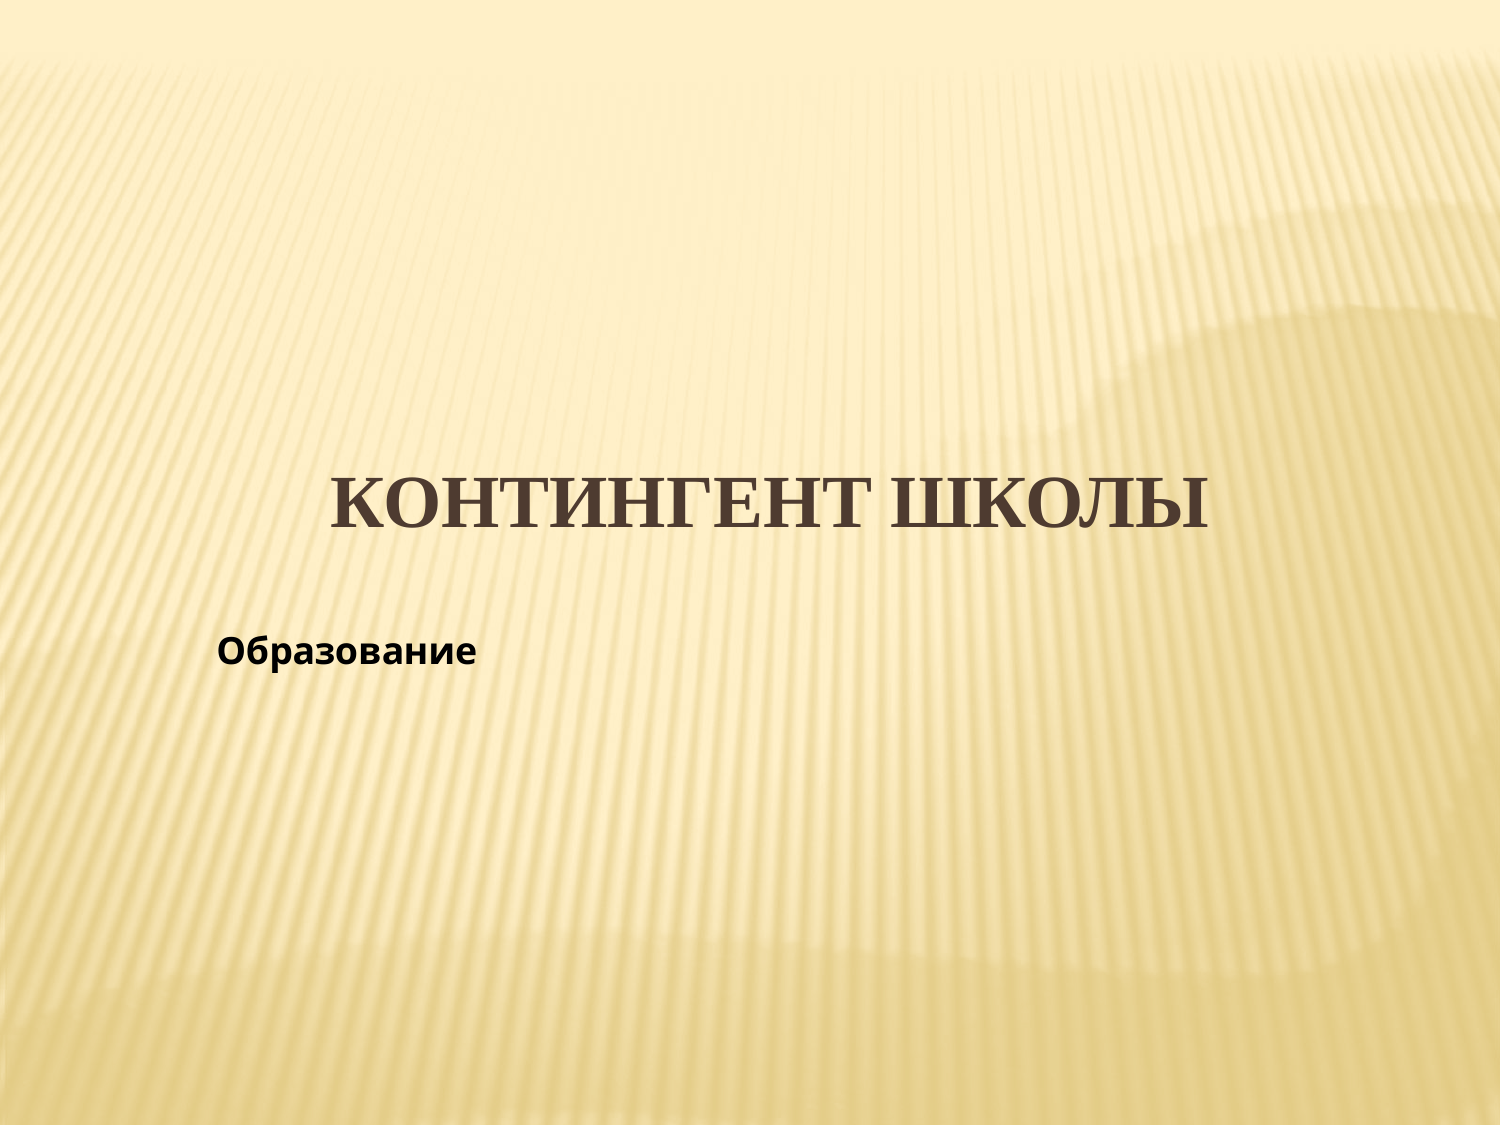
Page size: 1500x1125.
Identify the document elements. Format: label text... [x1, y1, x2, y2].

title Контингент школы [76, 397, 1465, 598]
chart [52, 593, 641, 1125]
